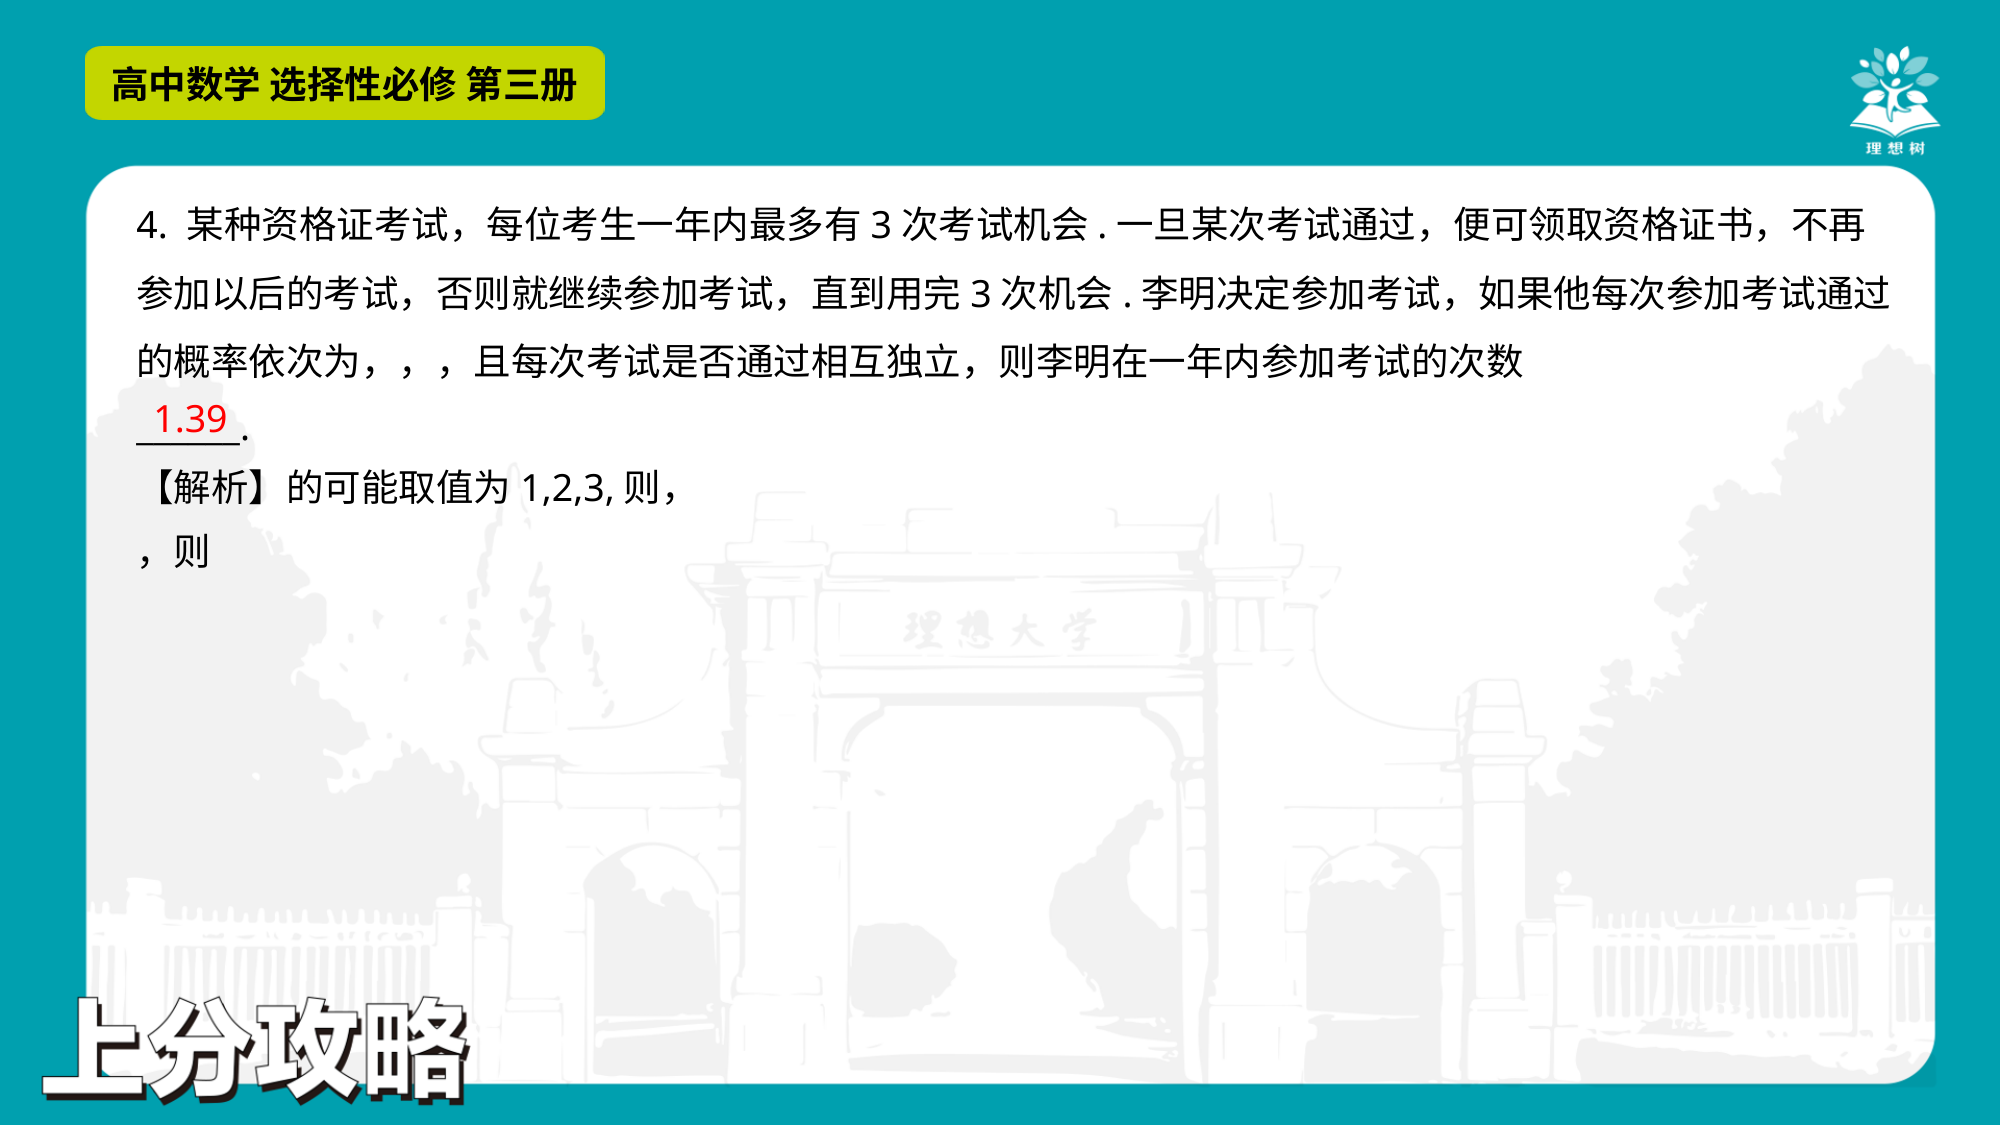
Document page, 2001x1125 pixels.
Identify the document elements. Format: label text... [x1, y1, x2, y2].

text_box 1.39 [139, 374, 242, 433]
picture [0, 0, 2000, 1125]
